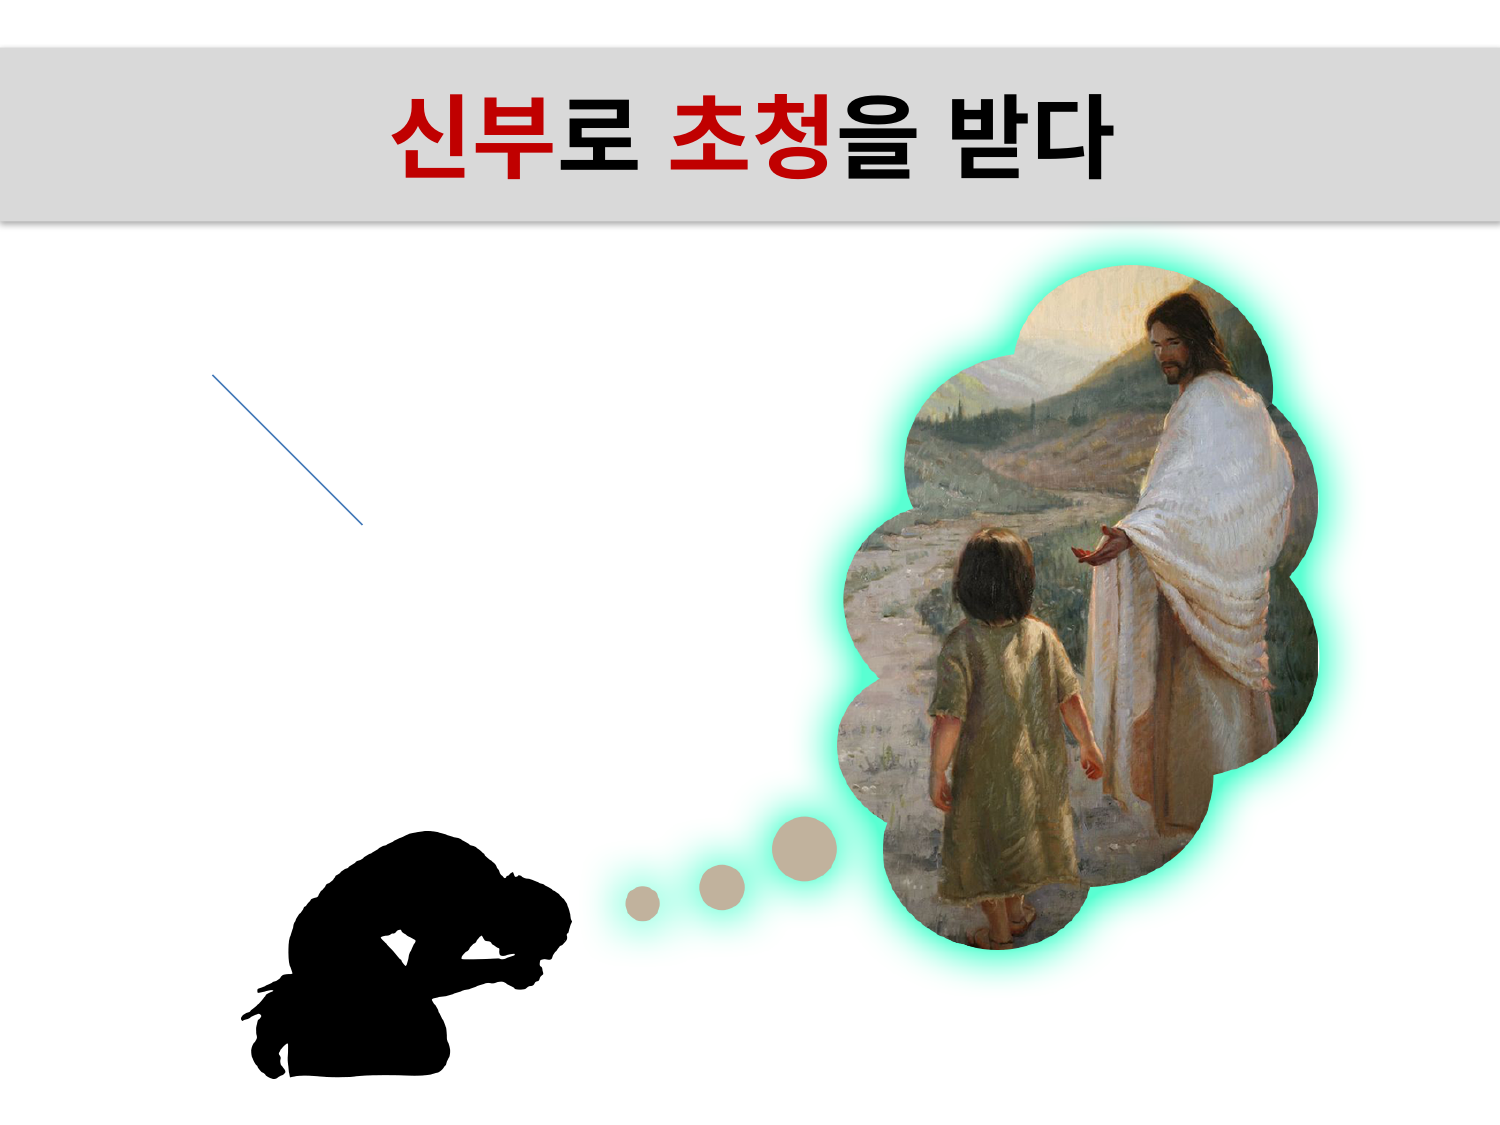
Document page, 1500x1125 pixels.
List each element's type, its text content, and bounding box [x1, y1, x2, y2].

picture [0, 149, 1427, 1125]
text_box 신부로 초청을 받다 [0, 47, 1500, 222]
